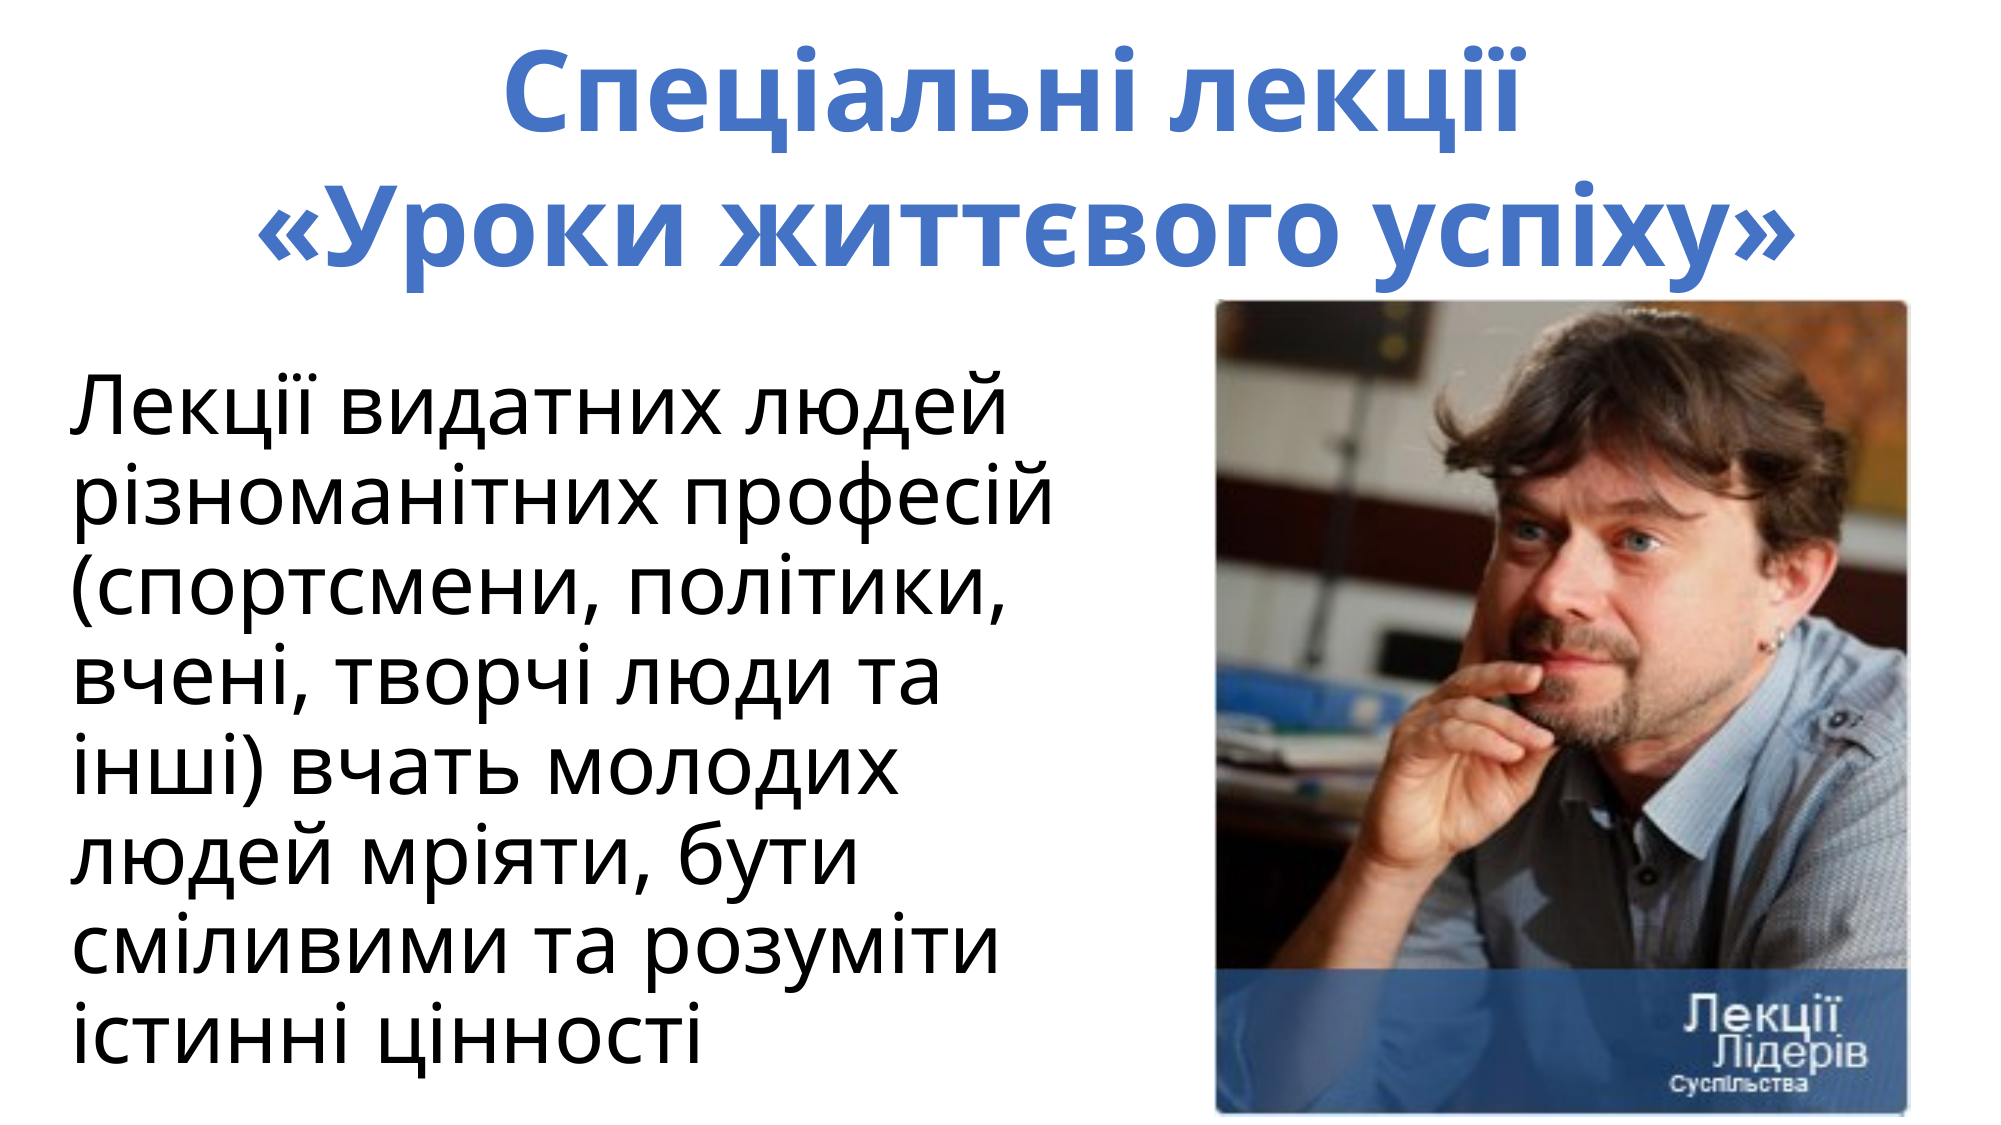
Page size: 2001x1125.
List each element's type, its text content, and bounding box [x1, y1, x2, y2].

list Лекції видатних людей різноманітних професій (спортсмени, політики, вчені, творчі люди та інші) вчать молодих людей мріяти, бути сміливими та розуміти істинні цінності [55, 355, 1161, 1125]
picture [1214, 299, 1911, 1117]
text_box Спеціальні лекції «Уроки життєвого успіху» [239, 11, 1816, 297]
